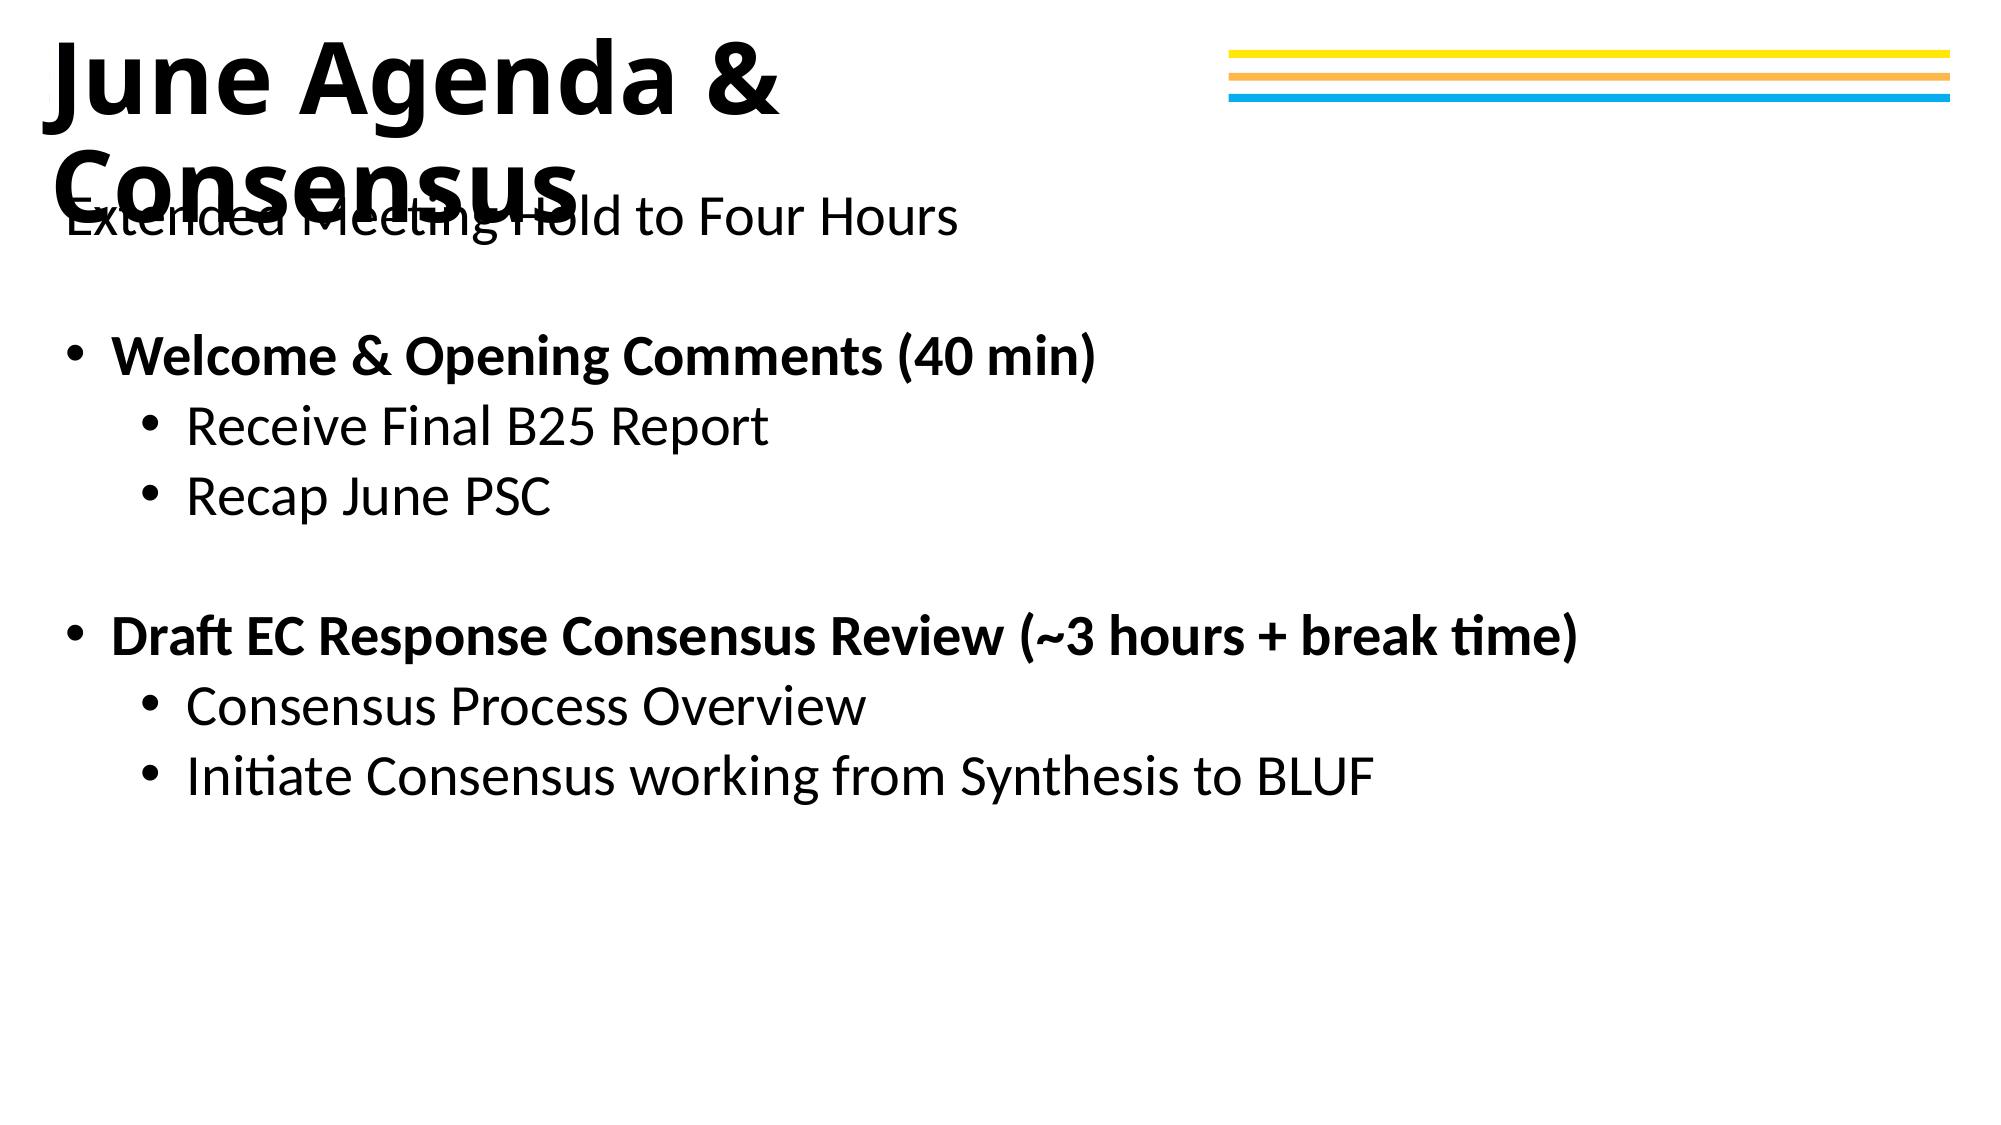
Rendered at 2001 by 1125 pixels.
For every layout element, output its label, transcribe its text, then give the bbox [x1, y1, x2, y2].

title June Agenda & Consensus [49, 27, 1229, 137]
text_box Extended Meeting Hold to Four Hours Welcome & Opening Comments (40 min) Receive Final B25 Report Recap June PSC Draft EC Response Consensus Review (~3 hours + break time) Consensus Process Overview Initiate Consensus working from Synthesis to BLUF [49, 169, 1833, 860]
